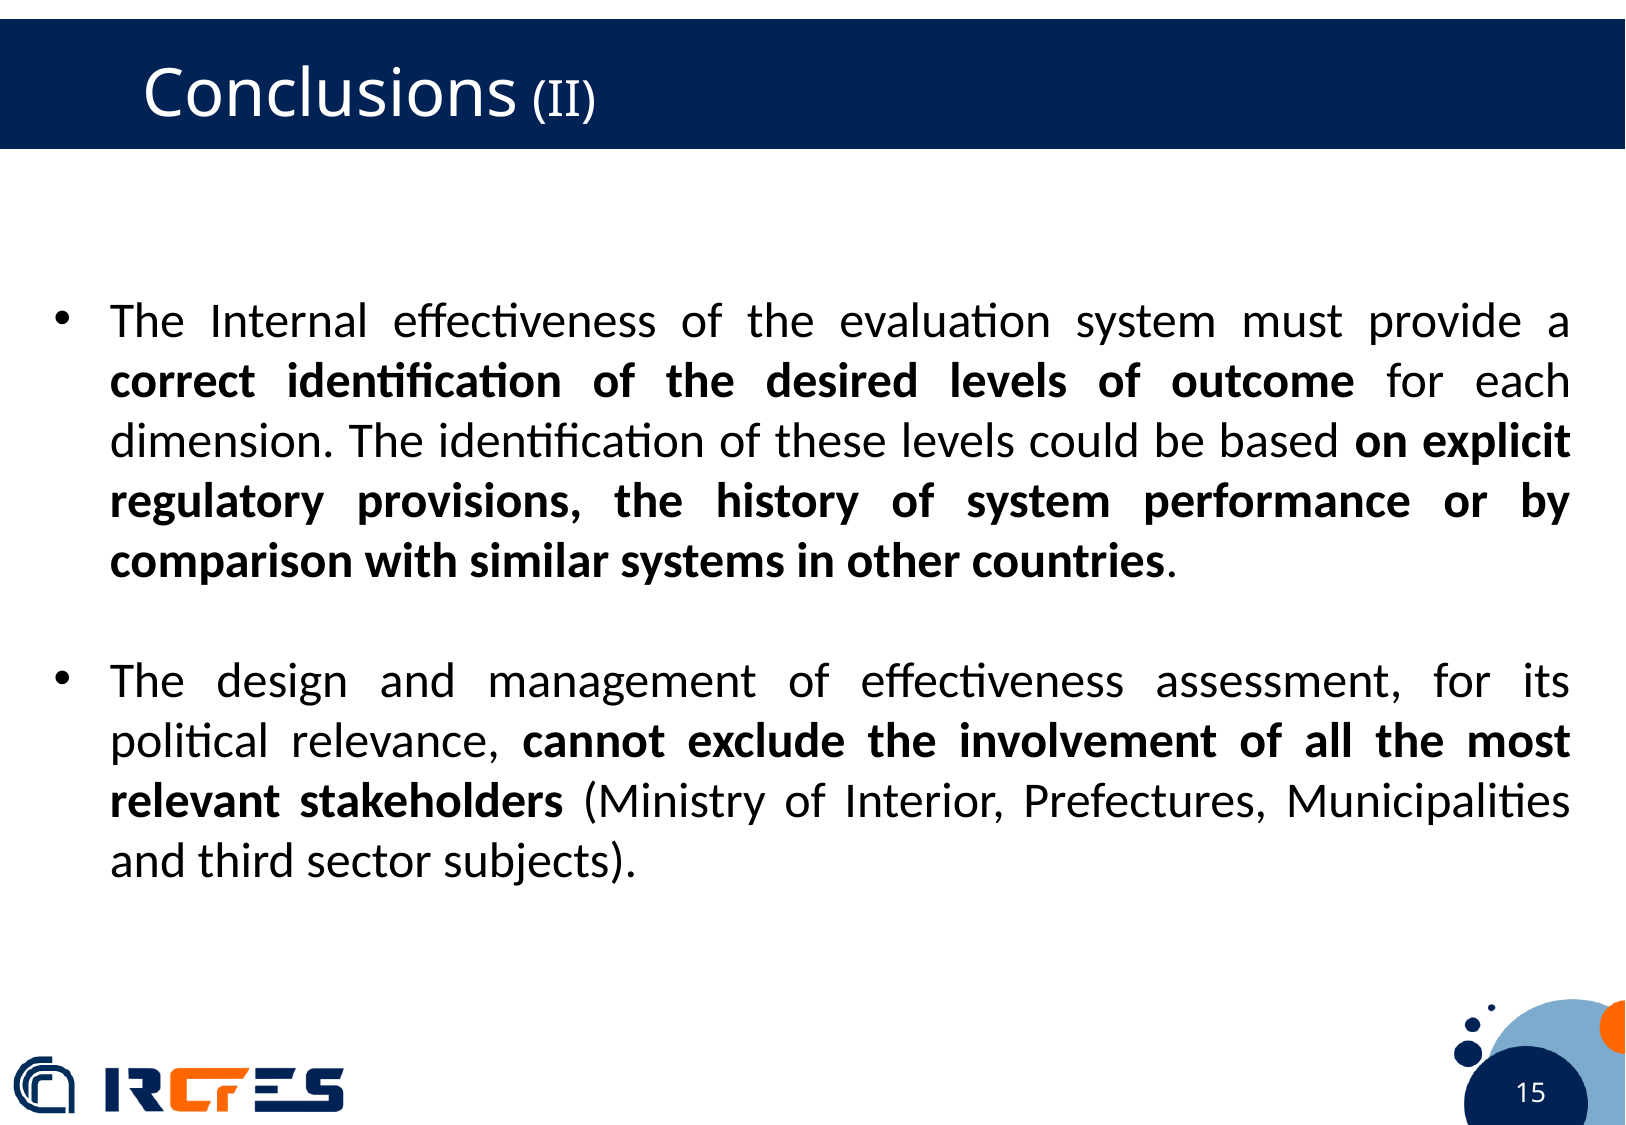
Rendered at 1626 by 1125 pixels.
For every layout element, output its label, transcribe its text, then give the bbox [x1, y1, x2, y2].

text_box Conclusions (II) [127, 42, 1051, 138]
picture [1431, 986, 1625, 1125]
text_box The Internal effectiveness of the evaluation system must provide a correct identification of the desired levels of outcome for each dimension. The identification of these levels could be based on explicit regulatory provisions, the history of system performance or by comparison with similar systems in other countries. The design and management of effectiveness assessment, for its political relevance, cannot exclude the involvement of all the most relevant stakeholders (Ministry of Interior, Prefectures, Municipalities and third sector subjects). [38, 219, 1587, 895]
picture [9, 1051, 82, 1118]
picture [103, 1066, 346, 1112]
